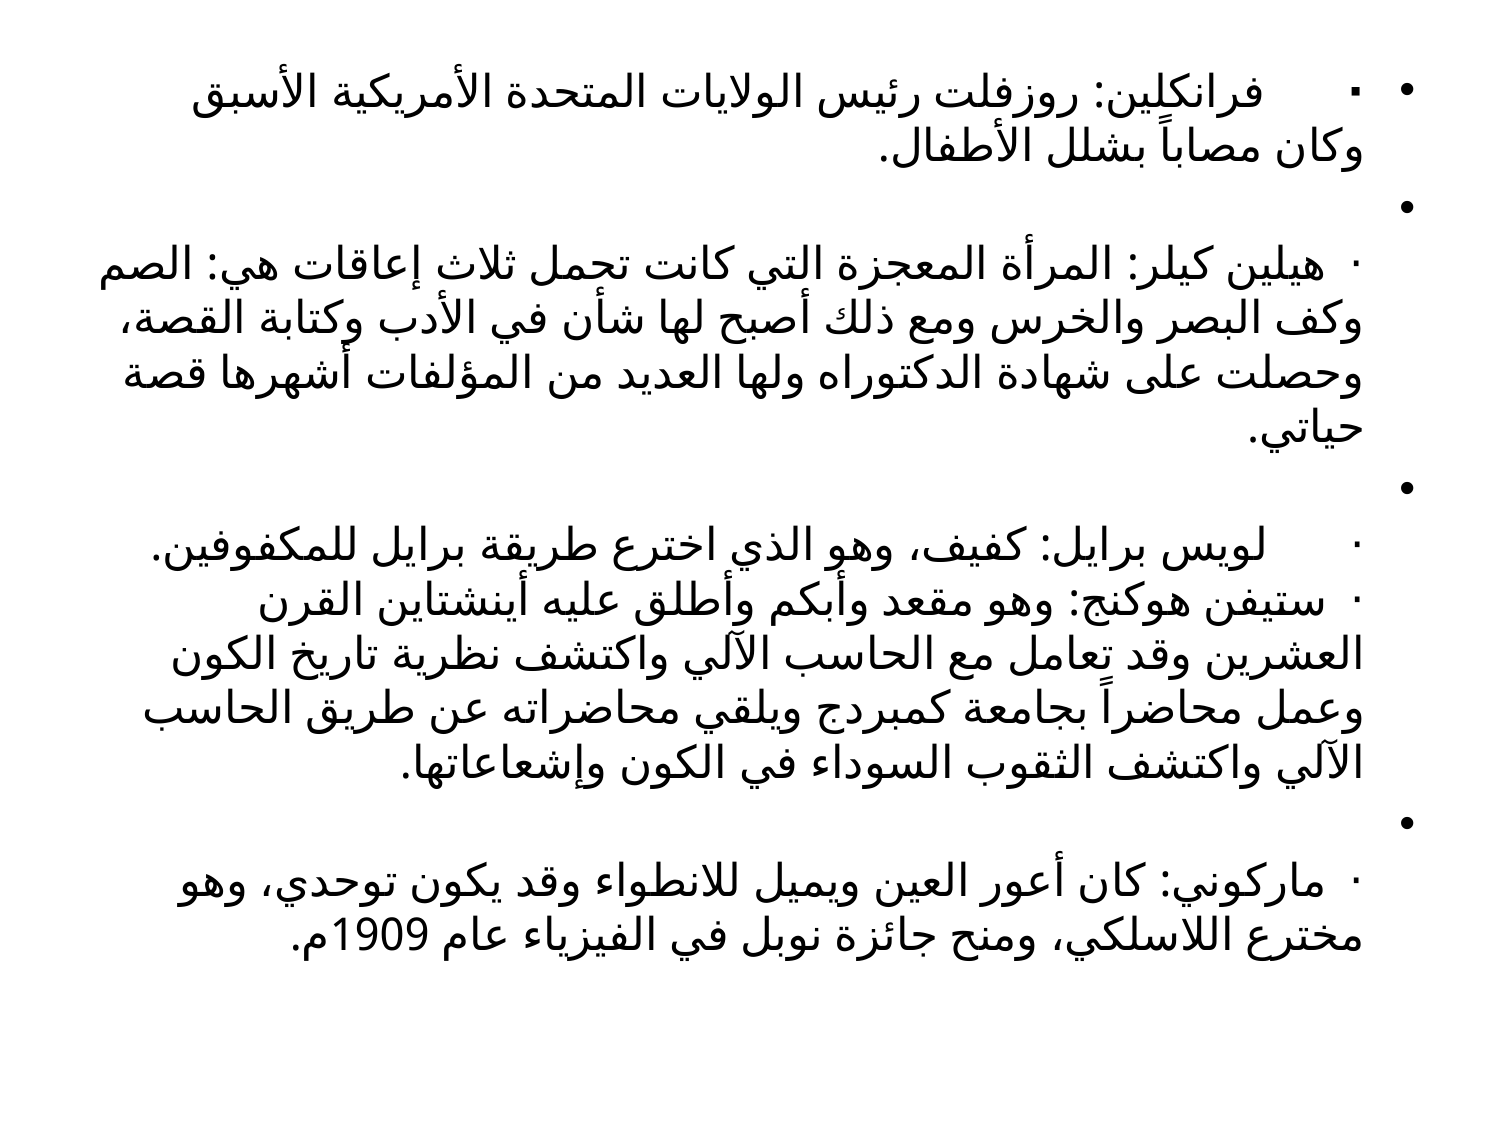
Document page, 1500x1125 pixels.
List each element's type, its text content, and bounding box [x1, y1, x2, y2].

list · فرانكلين: روزفلت رئيس الولايات المتحدة الأمريكية الأسبق وكان مصاباً بشلل الأطفال. · هيلين كيلر: المرأة المعجزة التي كانت تحمل ثلاث إعاقات هي: الصم وكف البصر والخرس ومع ذلك أصبح لها شأن في الأدب وكتابة القصة، وحصلت على شهادة الدكتوراه ولها العديد من المؤلفات أشهرها قصة حياتي. · لويس برايل: كفيف، وهو الذي اخترع طريقة برايل للمكفوفين. · ستيفن هوكنج: وهو مقعد وأبكم وأطلق عليه أينشتاين القرن العشرين وقد تعامل مع الحاسب الآلي واكتشف نظرية تاريخ الكون وعمل محاضراً بجامعة كمبردج ويلقي محاضراته عن طريق الحاسب الآلي واكتشف الثقوب السوداء في الكون وإشعاعاتها. · ماركوني: كان أعور العين ويميل للانطواء وقد يكون توحدي، وهو مخترع اللاسلكي، ومنح جائزة نوبل في الفيزياء عام 1909م. [75, 54, 1425, 1047]
